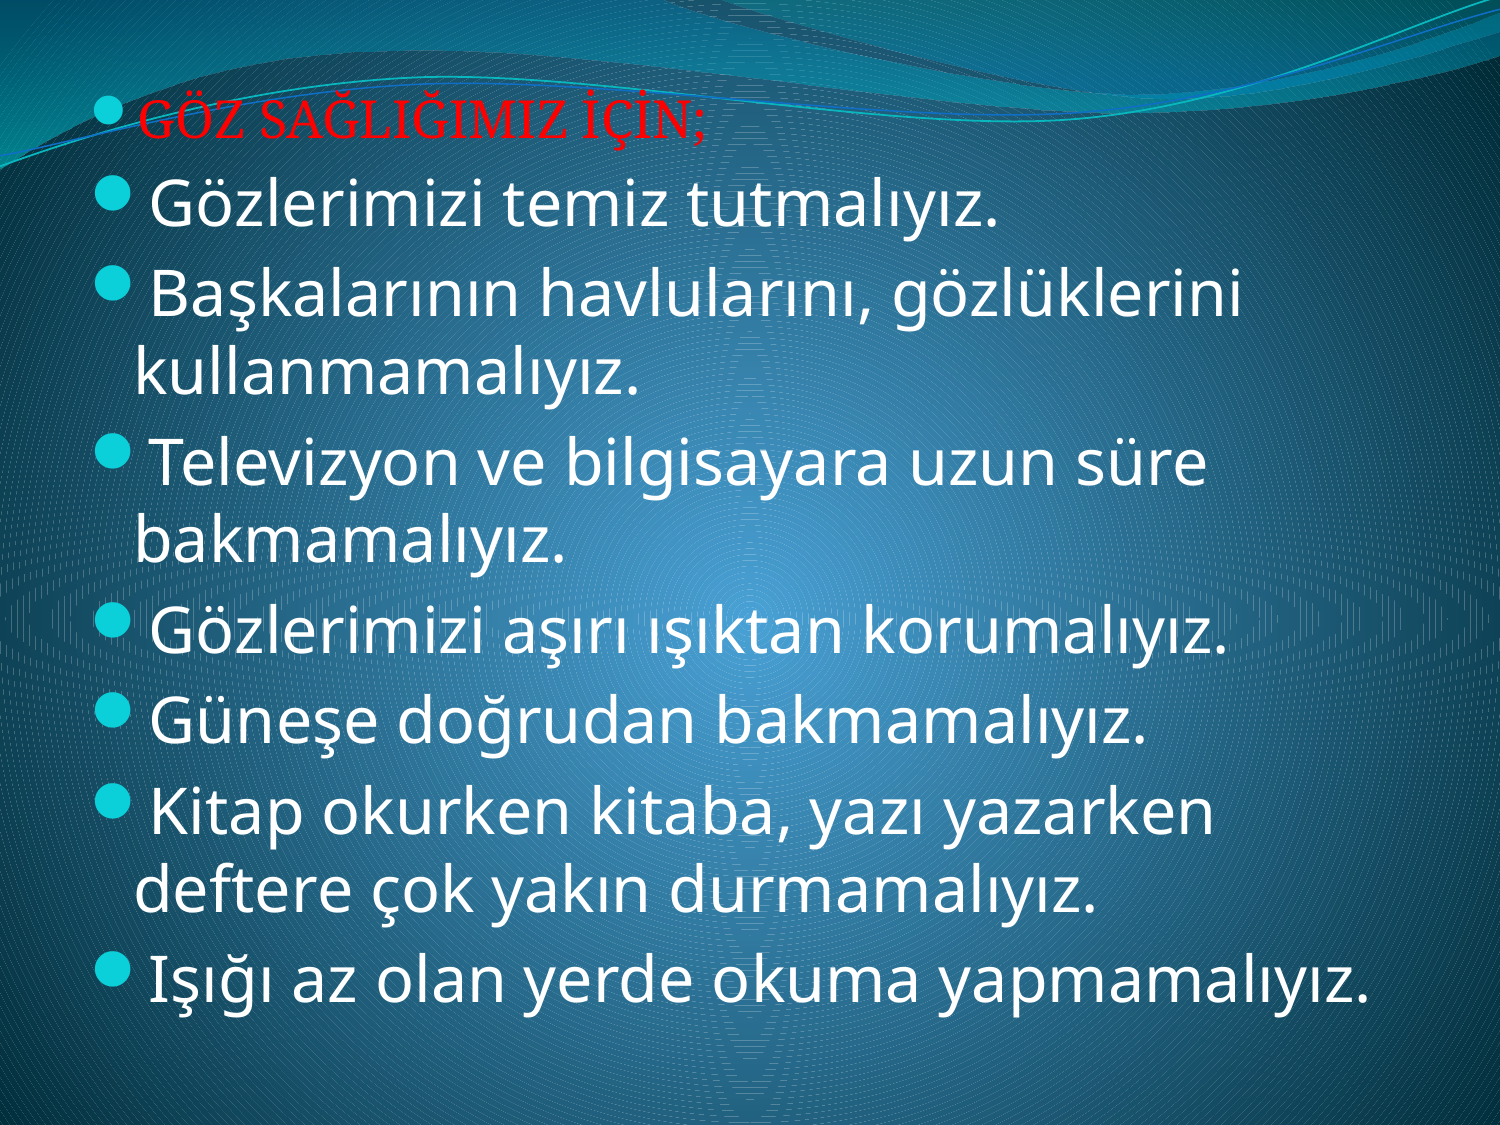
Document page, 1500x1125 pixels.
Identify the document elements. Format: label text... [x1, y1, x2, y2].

list GÖZ SAĞLIĞIMIZ İÇİN; Gözlerimizi temiz tutmalıyız. Başkalarının havlularını, gözlüklerini kullanmamalıyız. Televizyon ve bilgisayara uzun süre bakmamalıyız. Gözlerimizi aşırı ışıktan korumalıyız. Güneşe doğrudan bakmamalıyız. Kitap okurken kitaba, yazı yazarken deftere çok yakın durmamalıyız. Işığı az olan yerde okuma yapmamalıyız. [75, 78, 1425, 1038]
